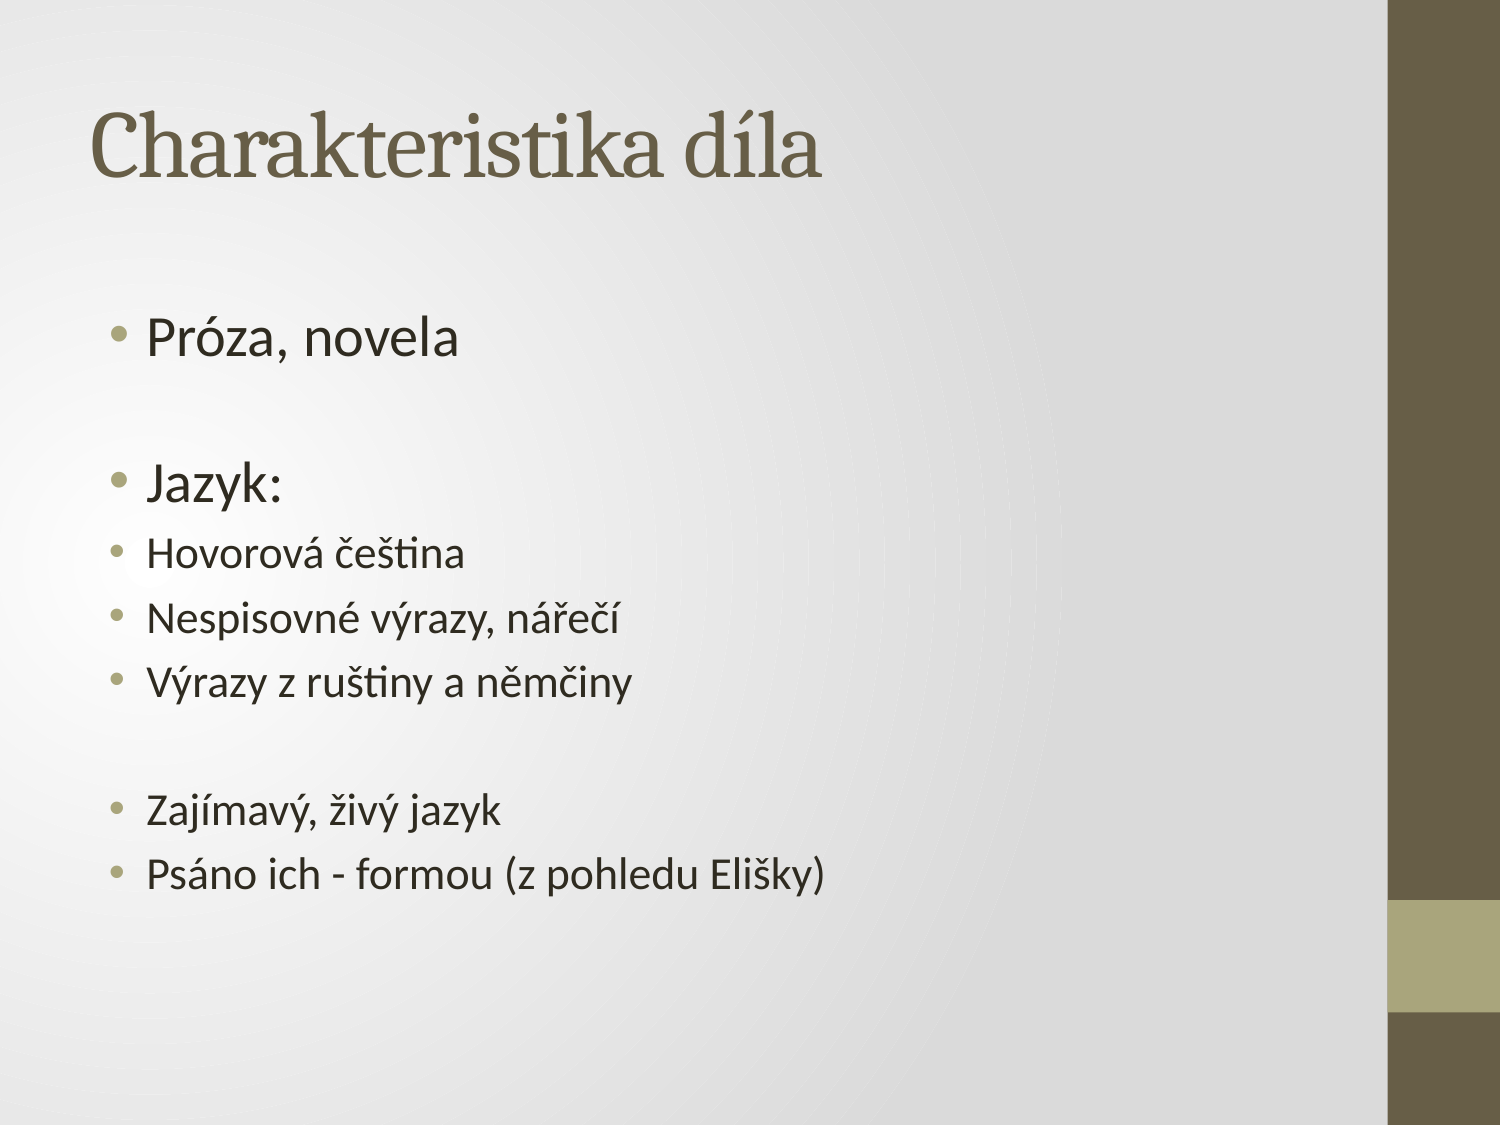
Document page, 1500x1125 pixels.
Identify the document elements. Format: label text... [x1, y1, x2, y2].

title Charakteristika díla [75, 45, 1325, 233]
list Próza, novela Jazyk: Hovorová čeština Nespisovné výrazy, nářečí Výrazy z ruštiny a němčiny Zajímavý, živý jazyk Psáno ich - formou (z pohledu Elišky) [75, 290, 1325, 1050]
